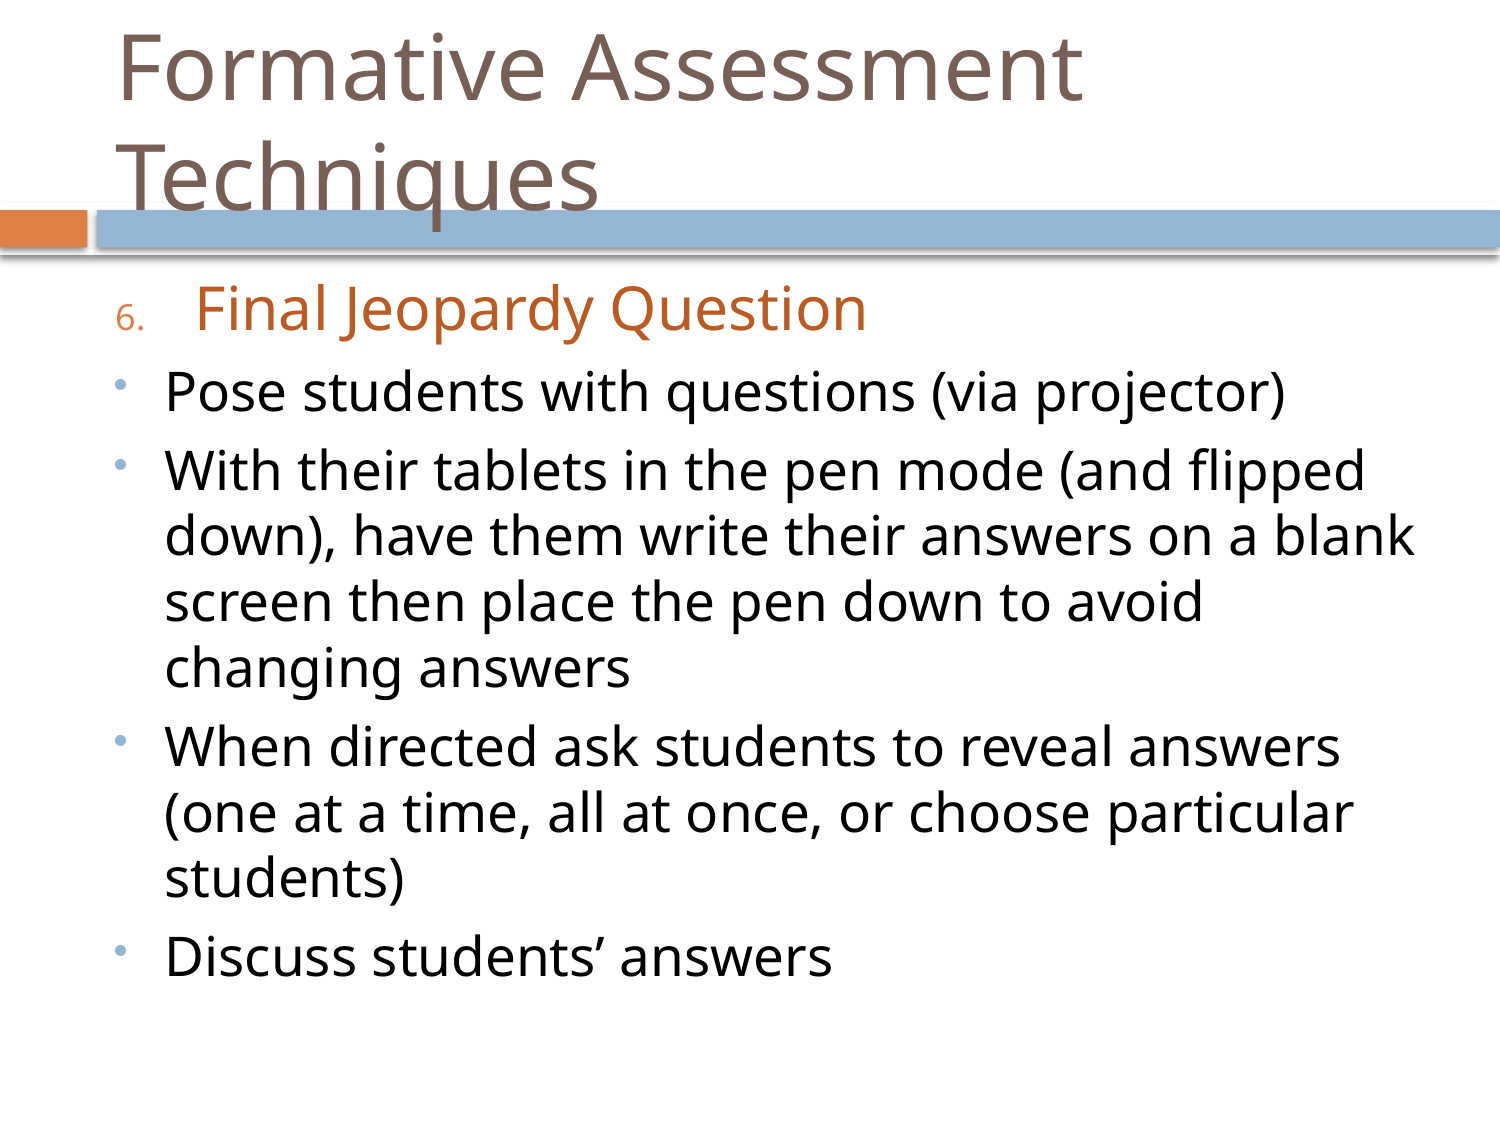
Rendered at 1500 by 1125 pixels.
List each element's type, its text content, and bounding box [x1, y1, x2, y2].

list Final Jeopardy Question Pose students with questions (via projector) With their tablets in the pen mode (and flipped down), have them write their answers on a blank screen then place the pen down to avoid changing answers When directed ask students to reveal answers (one at a time, all at once, or choose particular students) Discuss students’ answers [100, 262, 1438, 1000]
title Formative Assessment Techniques [100, 37, 1438, 200]
